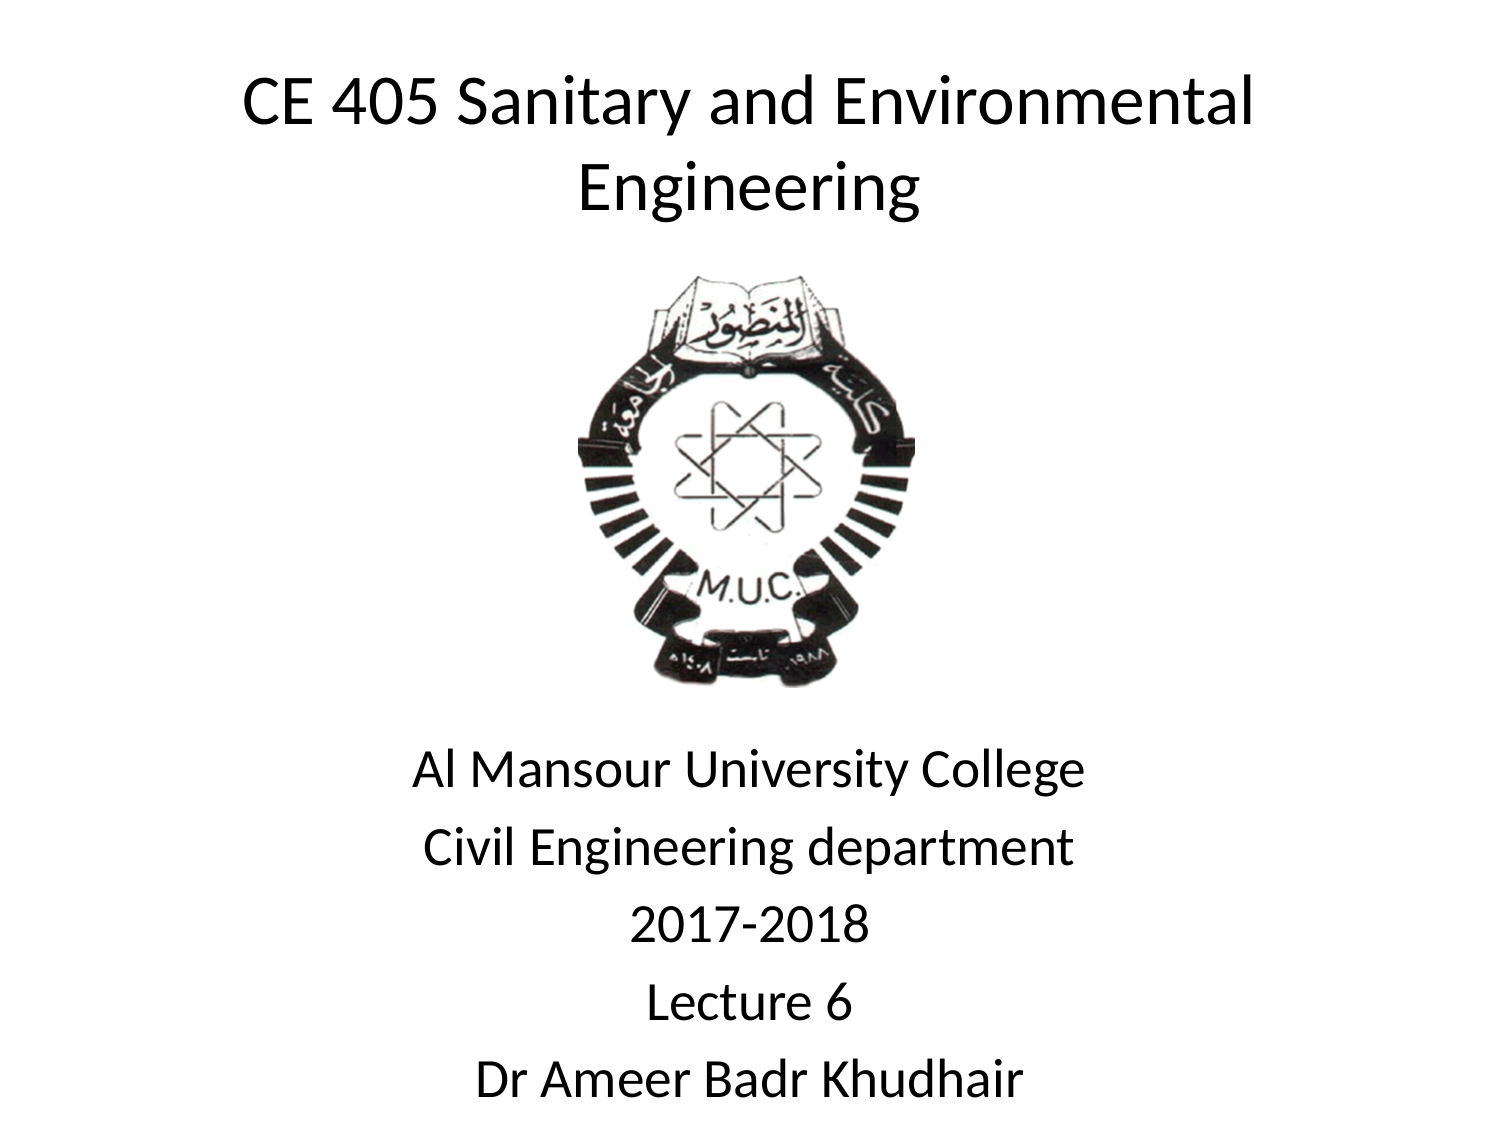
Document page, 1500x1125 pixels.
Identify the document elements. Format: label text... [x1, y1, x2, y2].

list Al Mansour University College Civil Engineering department 2017-2018 Lecture 6 Dr Ameer Badr Khudhair [75, 725, 1425, 1118]
title CE 405 Sanitary and Environmental Engineering [75, 45, 1425, 233]
picture [578, 275, 915, 688]
